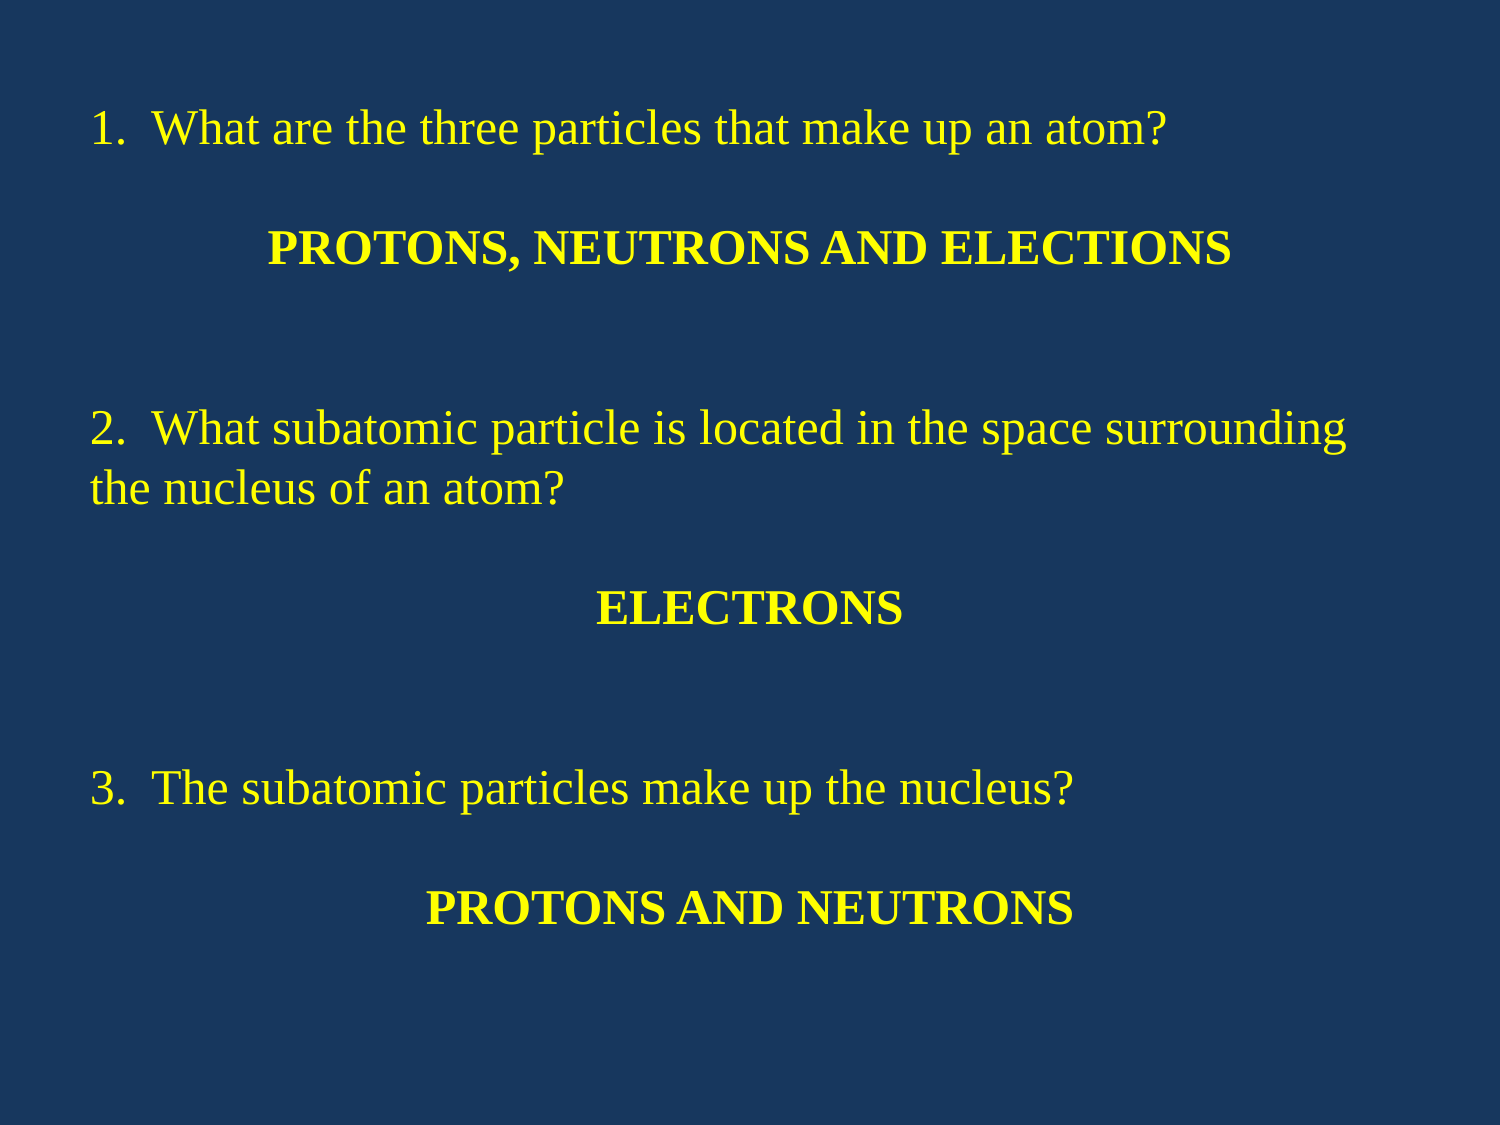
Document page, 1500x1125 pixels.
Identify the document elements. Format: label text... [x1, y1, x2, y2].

text_box 1. What are the three particles that make up an atom? PROTONS, NEUTRONS AND ELECTIONS 2. What subatomic particle is located in the space surrounding the nucleus of an atom? ELECTRONS 3. The subatomic particles make up the nucleus? PROTONS AND NEUTRONS [74, 87, 1425, 943]
